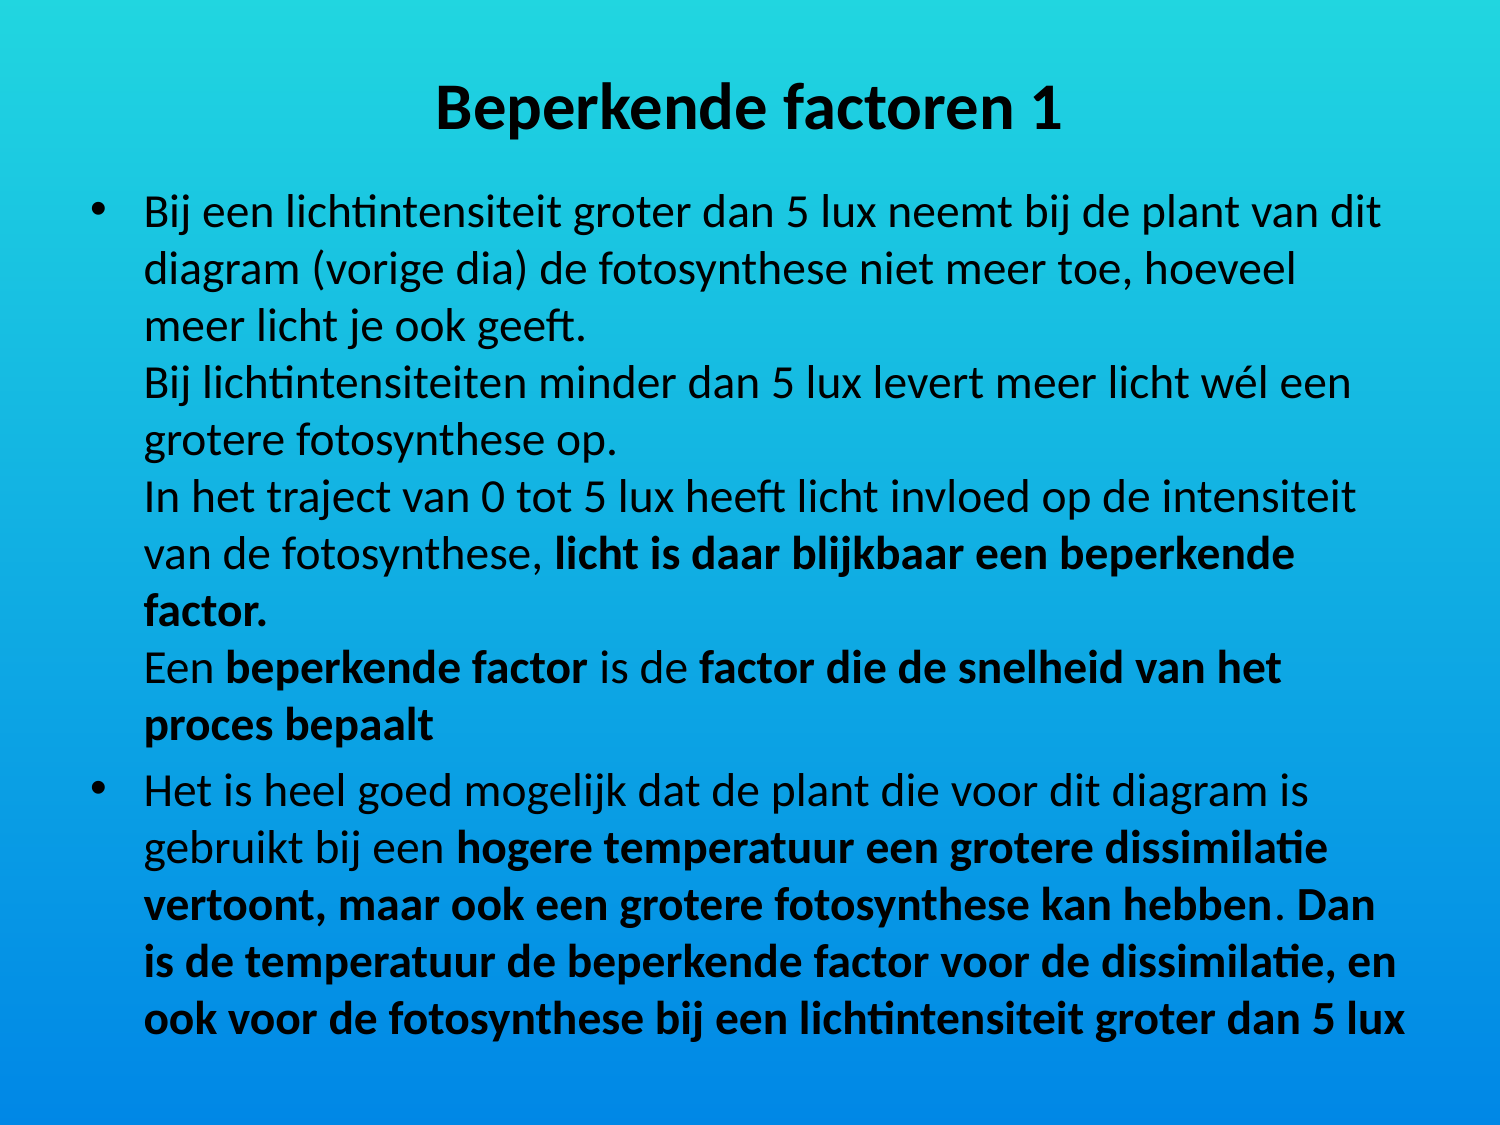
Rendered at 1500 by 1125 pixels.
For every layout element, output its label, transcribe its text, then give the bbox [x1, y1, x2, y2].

list Bij een lichtintensiteit groter dan 5 lux neemt bij de plant van dit diagram (vorige dia) de fotosynthese niet meer toe, hoeveel meer licht je ook geeft. Bij lichtintensiteiten minder dan 5 lux levert meer licht wél een grotere fotosynthese op. In het traject van 0 tot 5 lux heeft licht invloed op de intensiteit van de fotosynthese, licht is daar blijkbaar een beperkende factor. Een beperkende factor is de factor die de snelheid van het proces bepaalt Het is heel goed mogelijk dat de plant die voor dit diagram is gebruikt bij een hogere temperatuur een grotere dissimilatie vertoont, maar ook een grotere fotosynthese kan hebben. Dan is de temperatuur de beperkende factor voor de dissimilatie, en ook voor de fotosynthese bij een lichtintensiteit groter dan 5 lux [75, 172, 1425, 1071]
title Beperkende factoren 1 [75, 45, 1425, 161]
